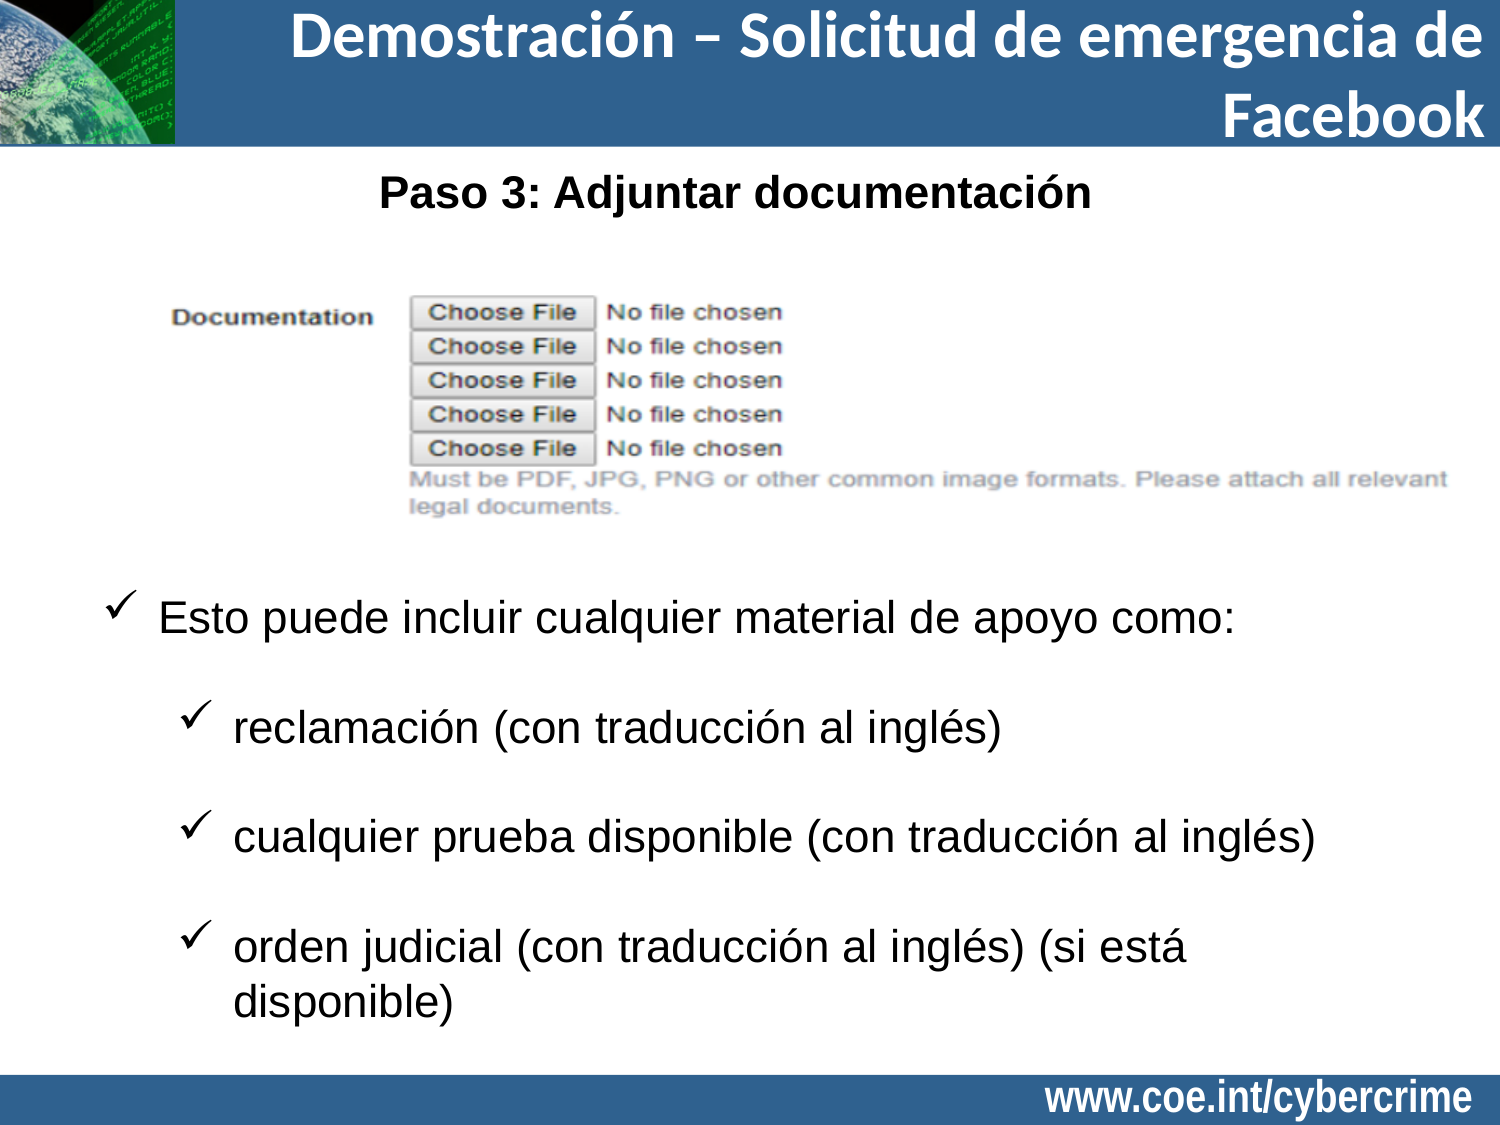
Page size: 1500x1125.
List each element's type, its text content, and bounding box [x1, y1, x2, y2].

picture [0, 0, 175, 144]
text_box Esto puede incluir cualquier material de apoyo como: reclamación (con traducción al inglés) cualquier prueba disponible (con traducción al inglés) orden judicial (con traducción al inglés) (si está disponible) [87, 579, 1369, 1090]
text_box Demostración – Solicitud de emergencia de Facebook [177, 0, 1500, 149]
picture [30, 294, 1469, 522]
text_box Paso 3: Adjuntar documentación [31, 155, 1440, 226]
text_box [0, 1073, 1030, 1125]
text_box www.coe.int/cybercrime [1030, 1059, 1500, 1125]
